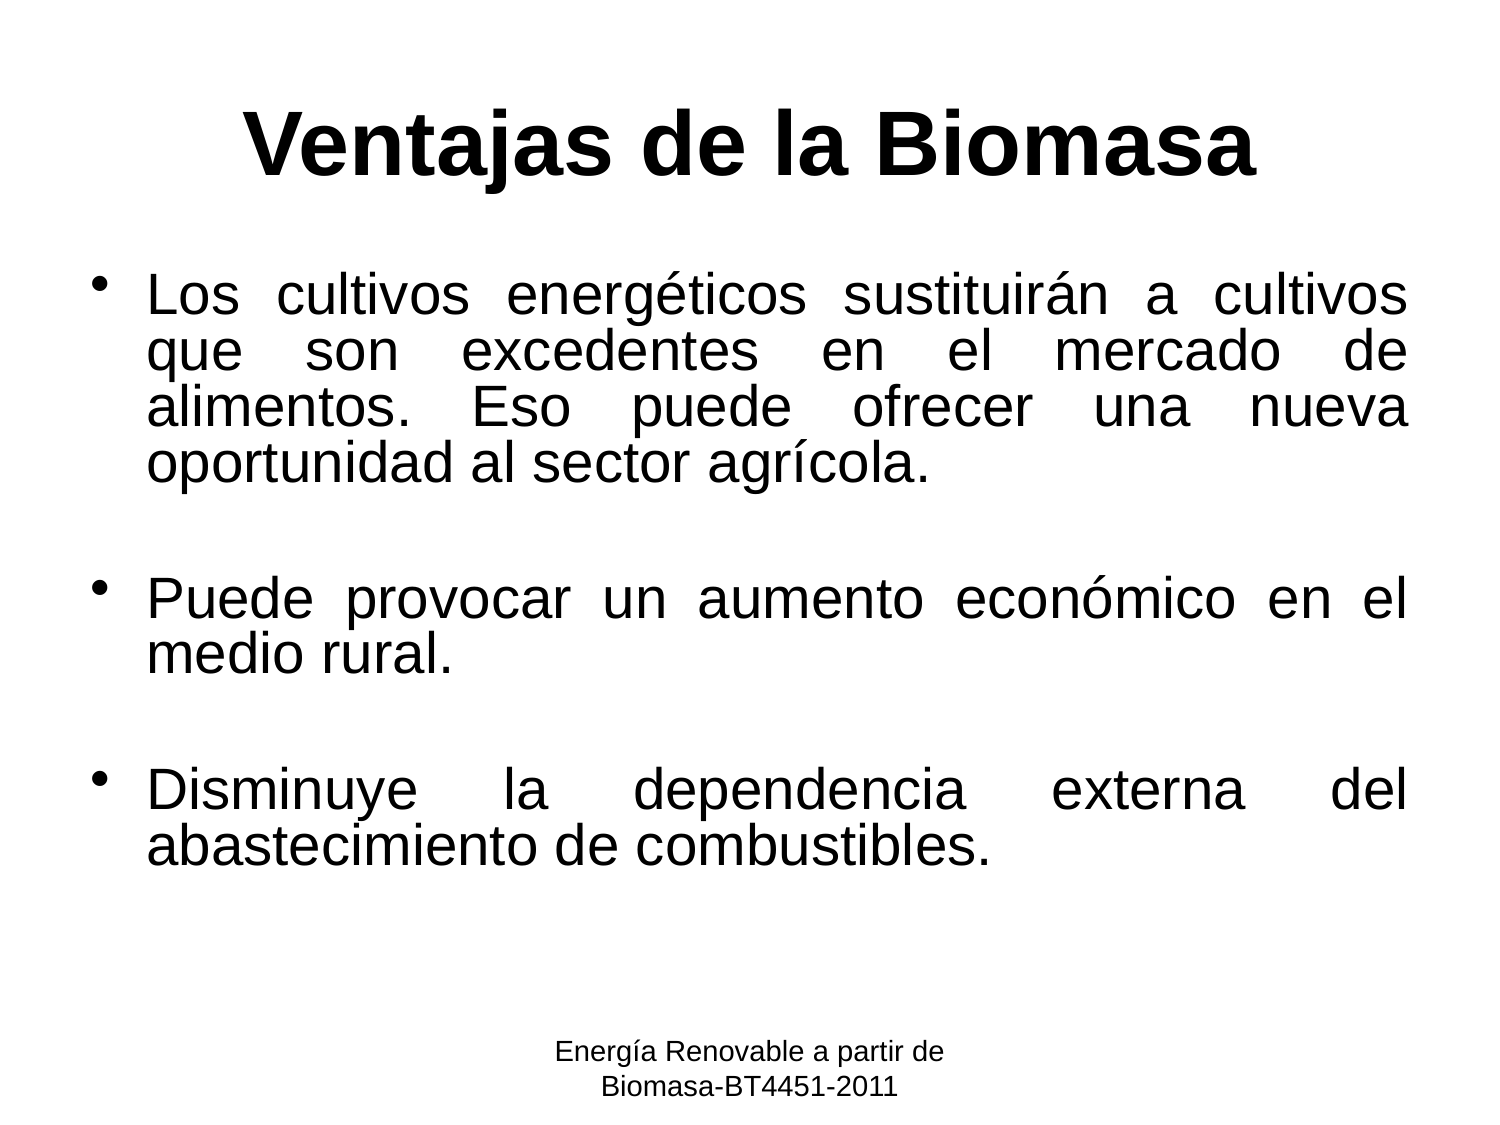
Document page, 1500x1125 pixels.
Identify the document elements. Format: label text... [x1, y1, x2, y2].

title Ventajas de la Biomasa [74, 44, 1426, 233]
list Los cultivos energéticos sustituirán a cultivos que son excedentes en el mercado de alimentos. Eso puede ofrecer una nueva oportunidad al sector agrícola. Puede provocar un aumento económico en el medio rural. Disminuye la dependencia externa del abastecimiento de combustibles. [74, 262, 1426, 1006]
footer Energía Renovable a partir de Biomasa-BT4451-2011 [512, 1024, 988, 1103]
